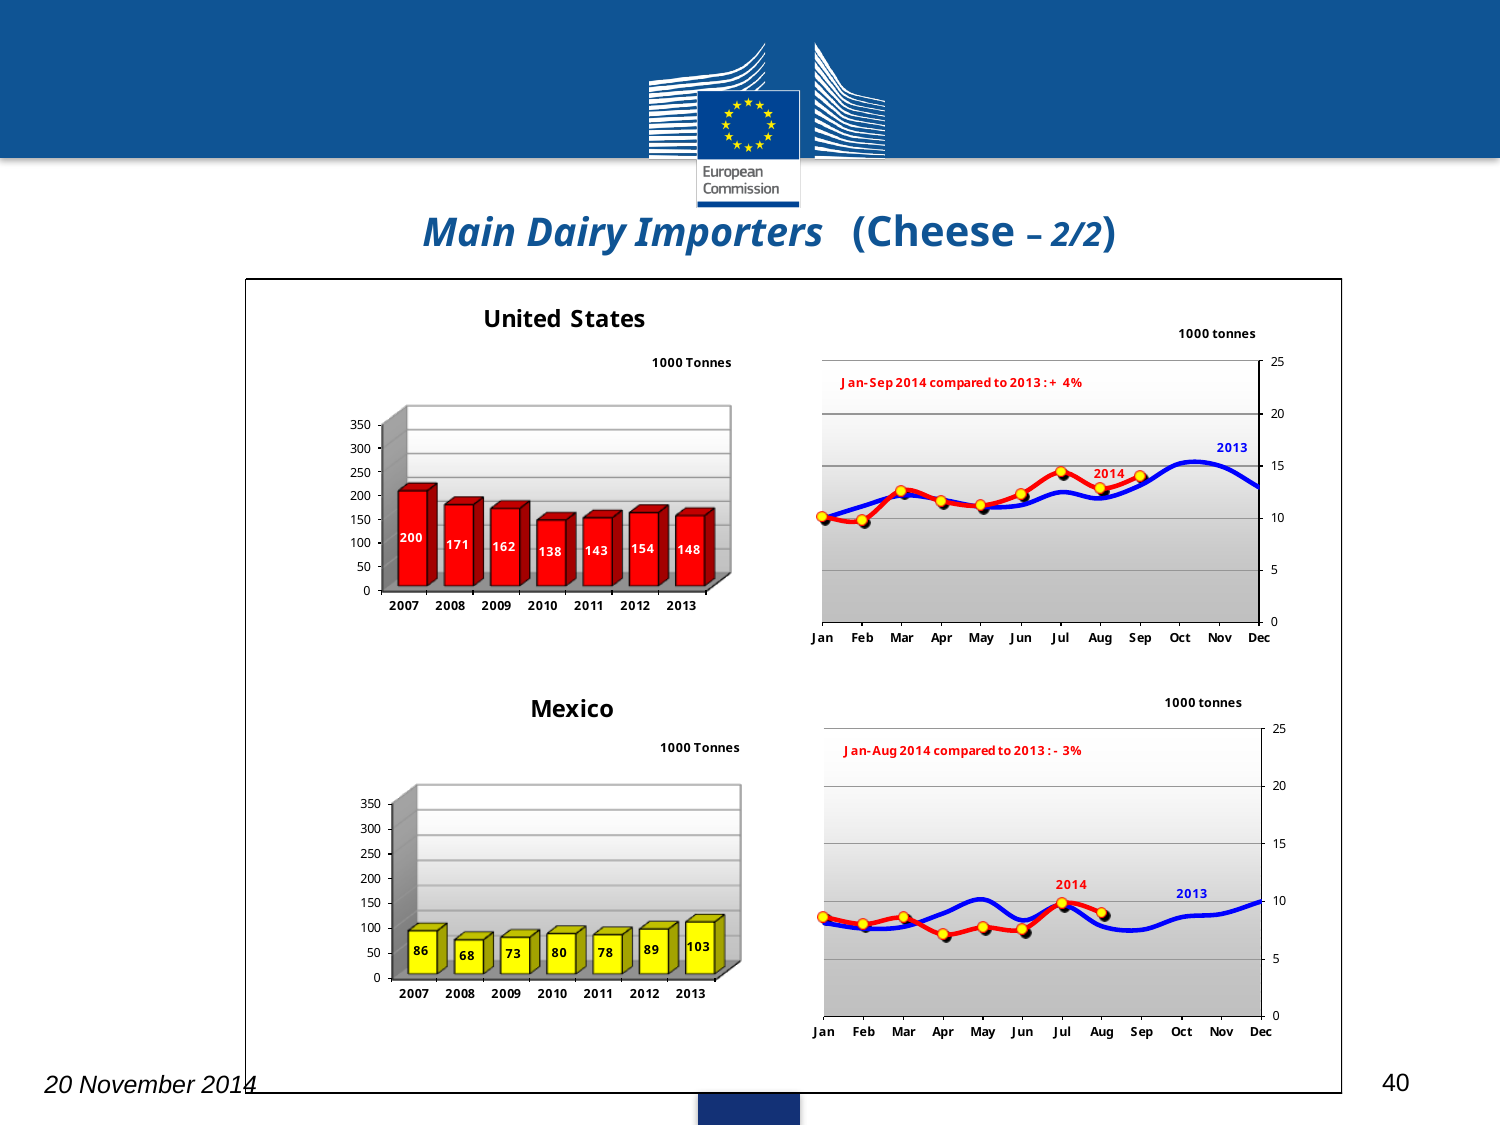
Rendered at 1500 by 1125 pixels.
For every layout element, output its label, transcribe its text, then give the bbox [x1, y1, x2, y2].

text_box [244, 278, 1344, 1095]
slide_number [29, 1060, 380, 1105]
slide_number 40 [1342, 1058, 1425, 1103]
picture [649, 42, 885, 172]
title Main Dairy Importers (Cheese – 2/2) [64, 172, 1415, 277]
